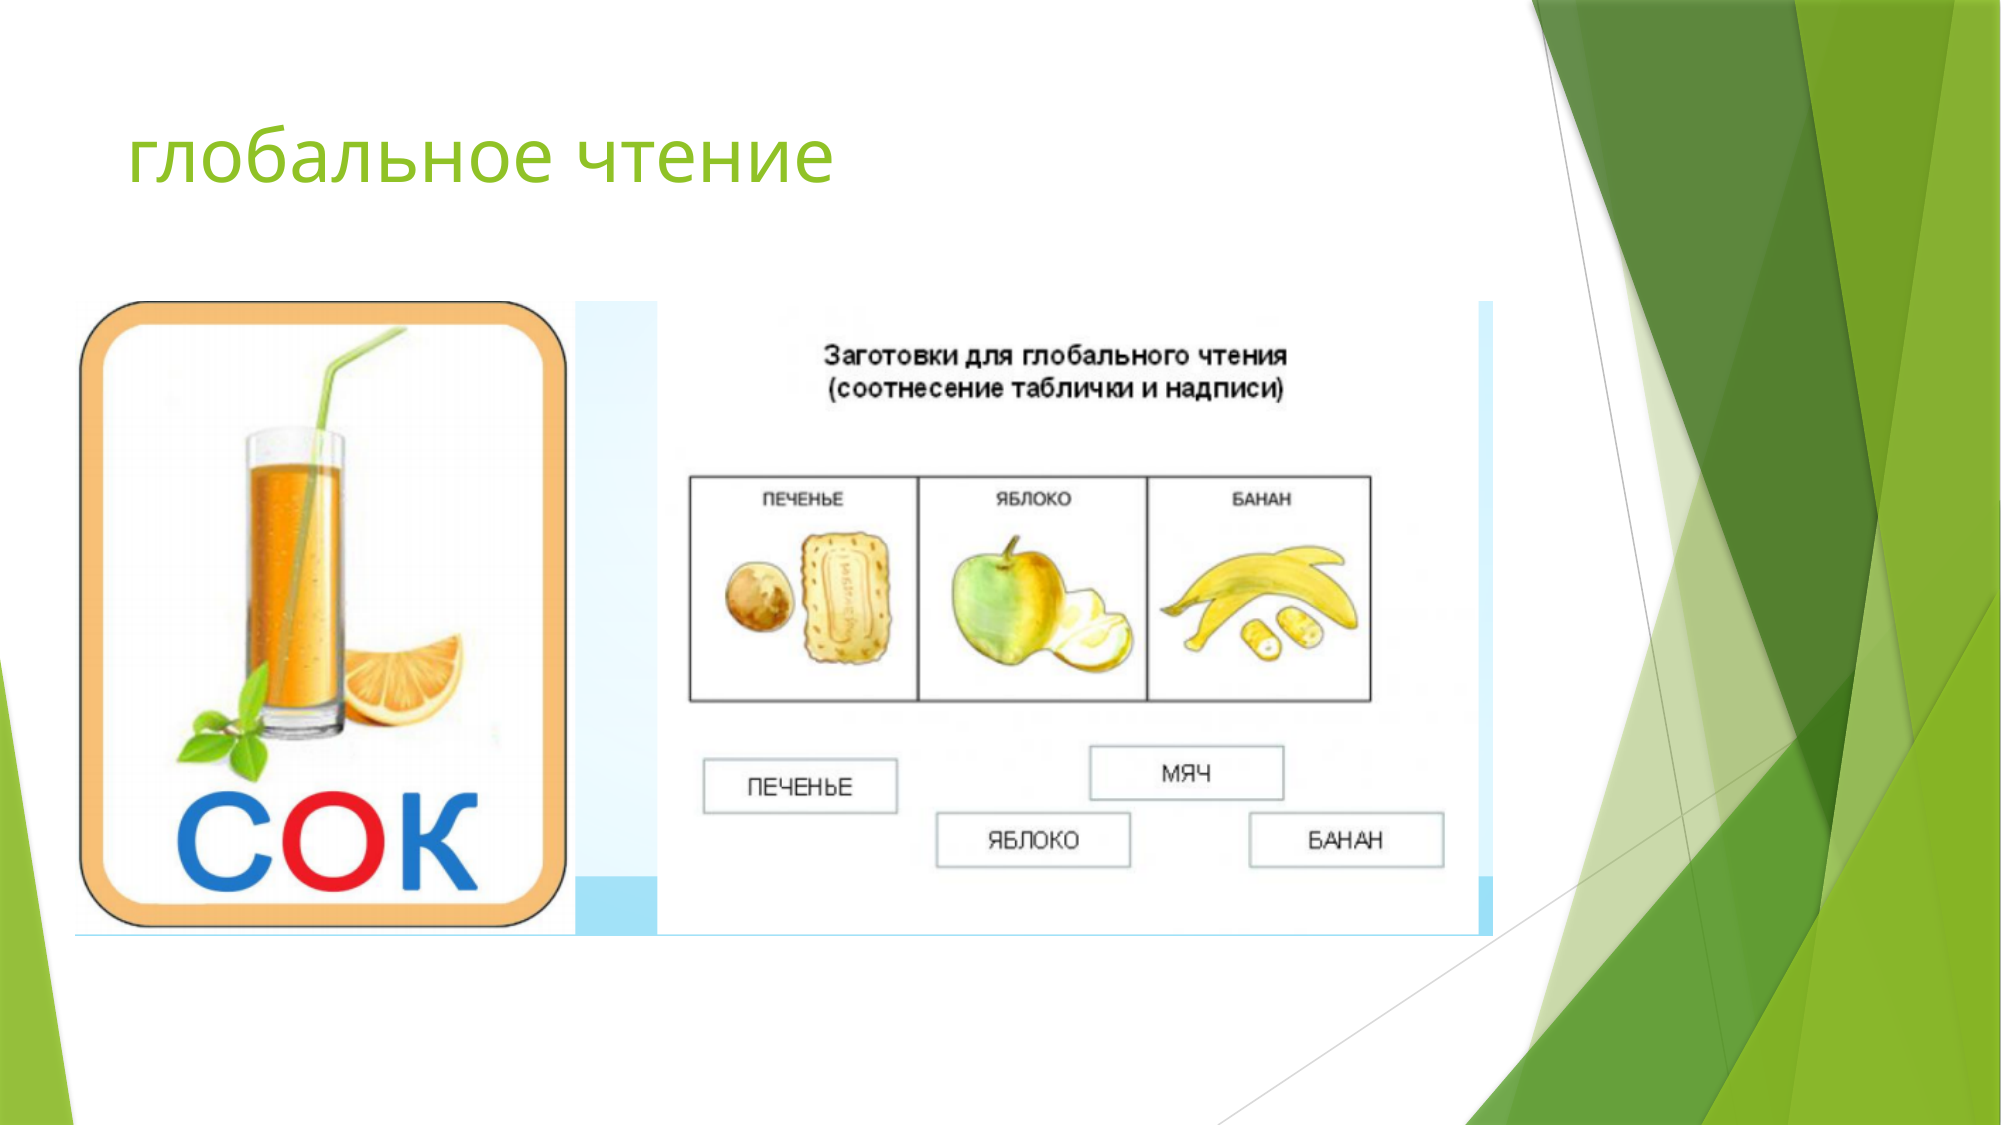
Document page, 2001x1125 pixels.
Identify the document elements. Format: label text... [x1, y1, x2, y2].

title глобальное чтение [111, 99, 1522, 317]
picture [74, 301, 1494, 936]
